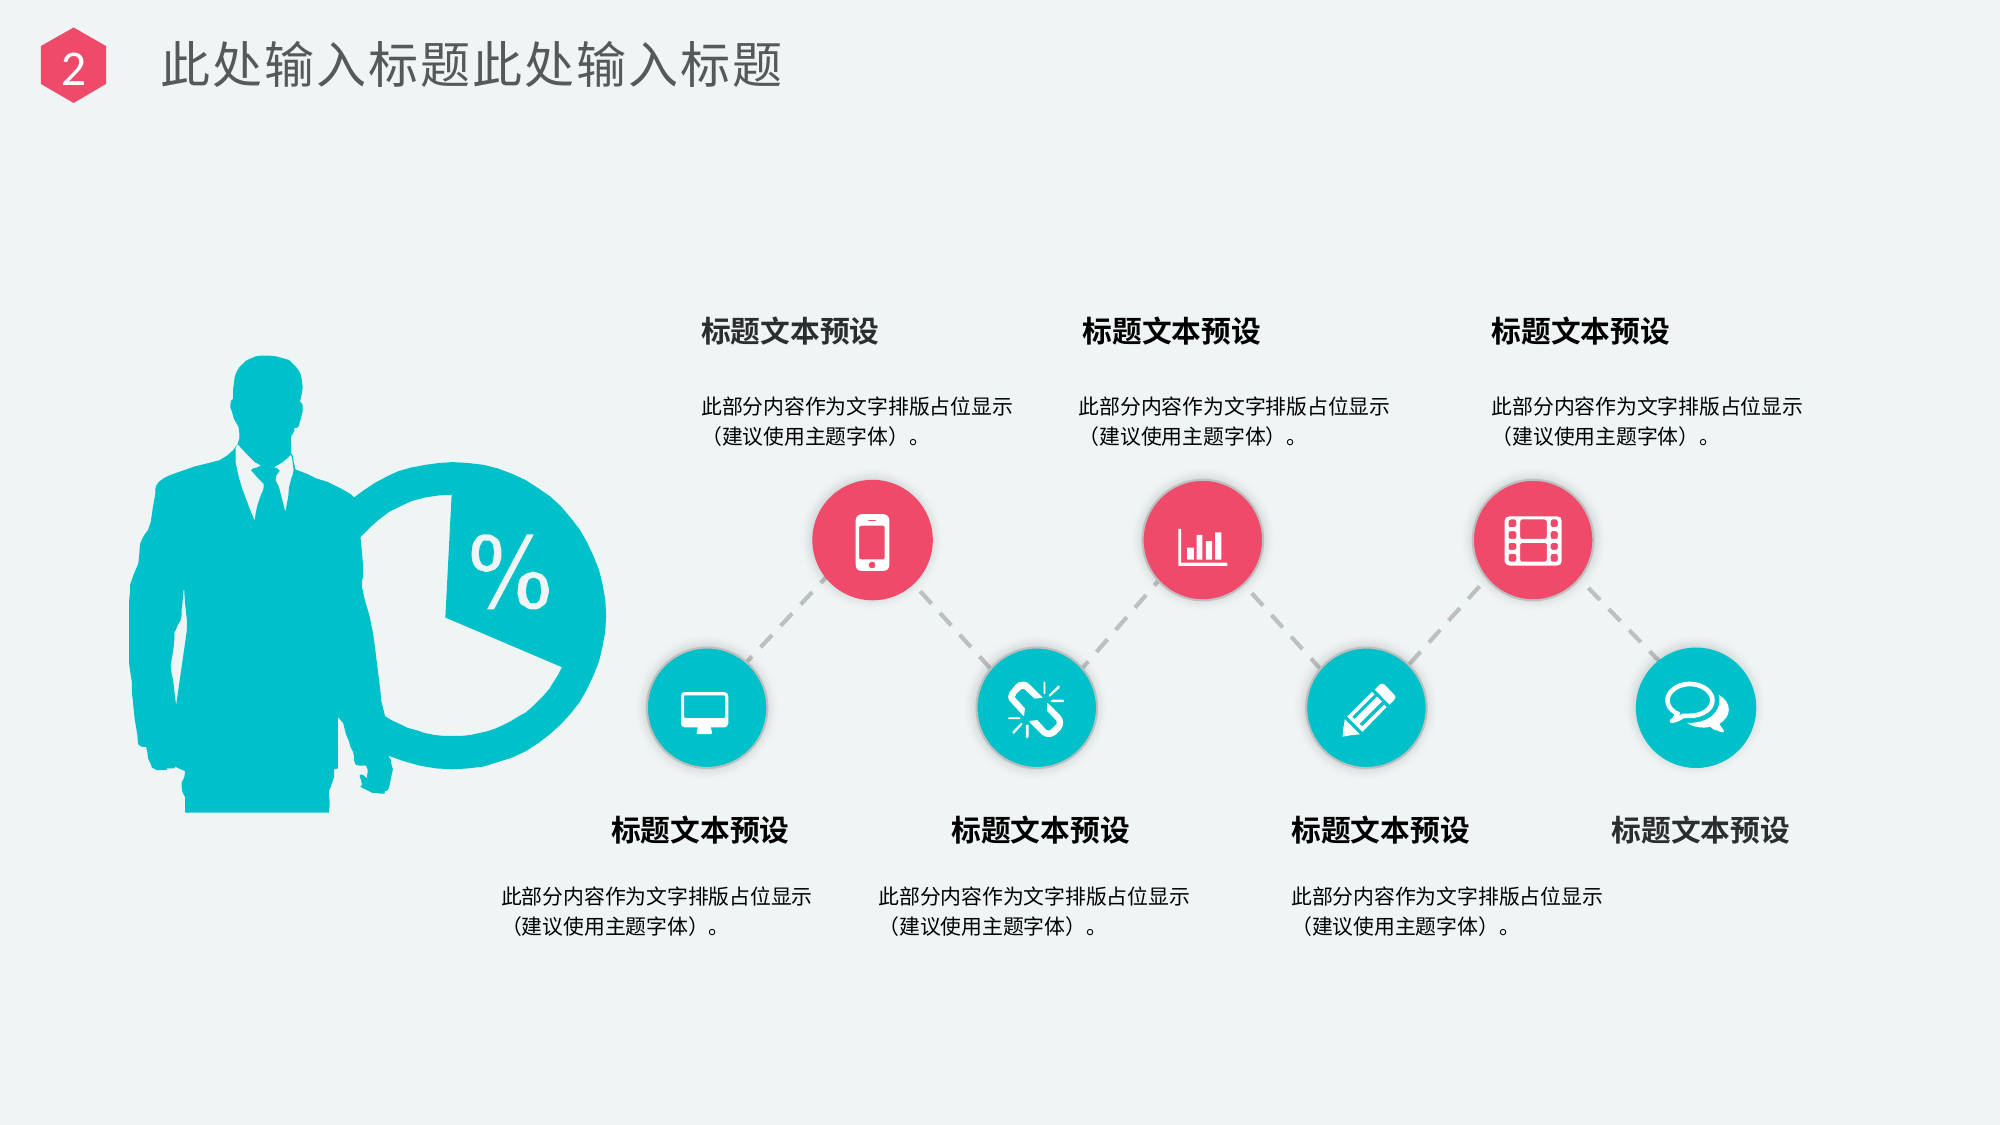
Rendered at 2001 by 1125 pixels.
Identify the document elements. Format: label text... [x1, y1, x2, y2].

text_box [486, 305, 1831, 947]
text_box 此处输入标题此处输入标题 [130, 19, 895, 109]
text_box 2 [40, 27, 107, 103]
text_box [129, 355, 607, 813]
